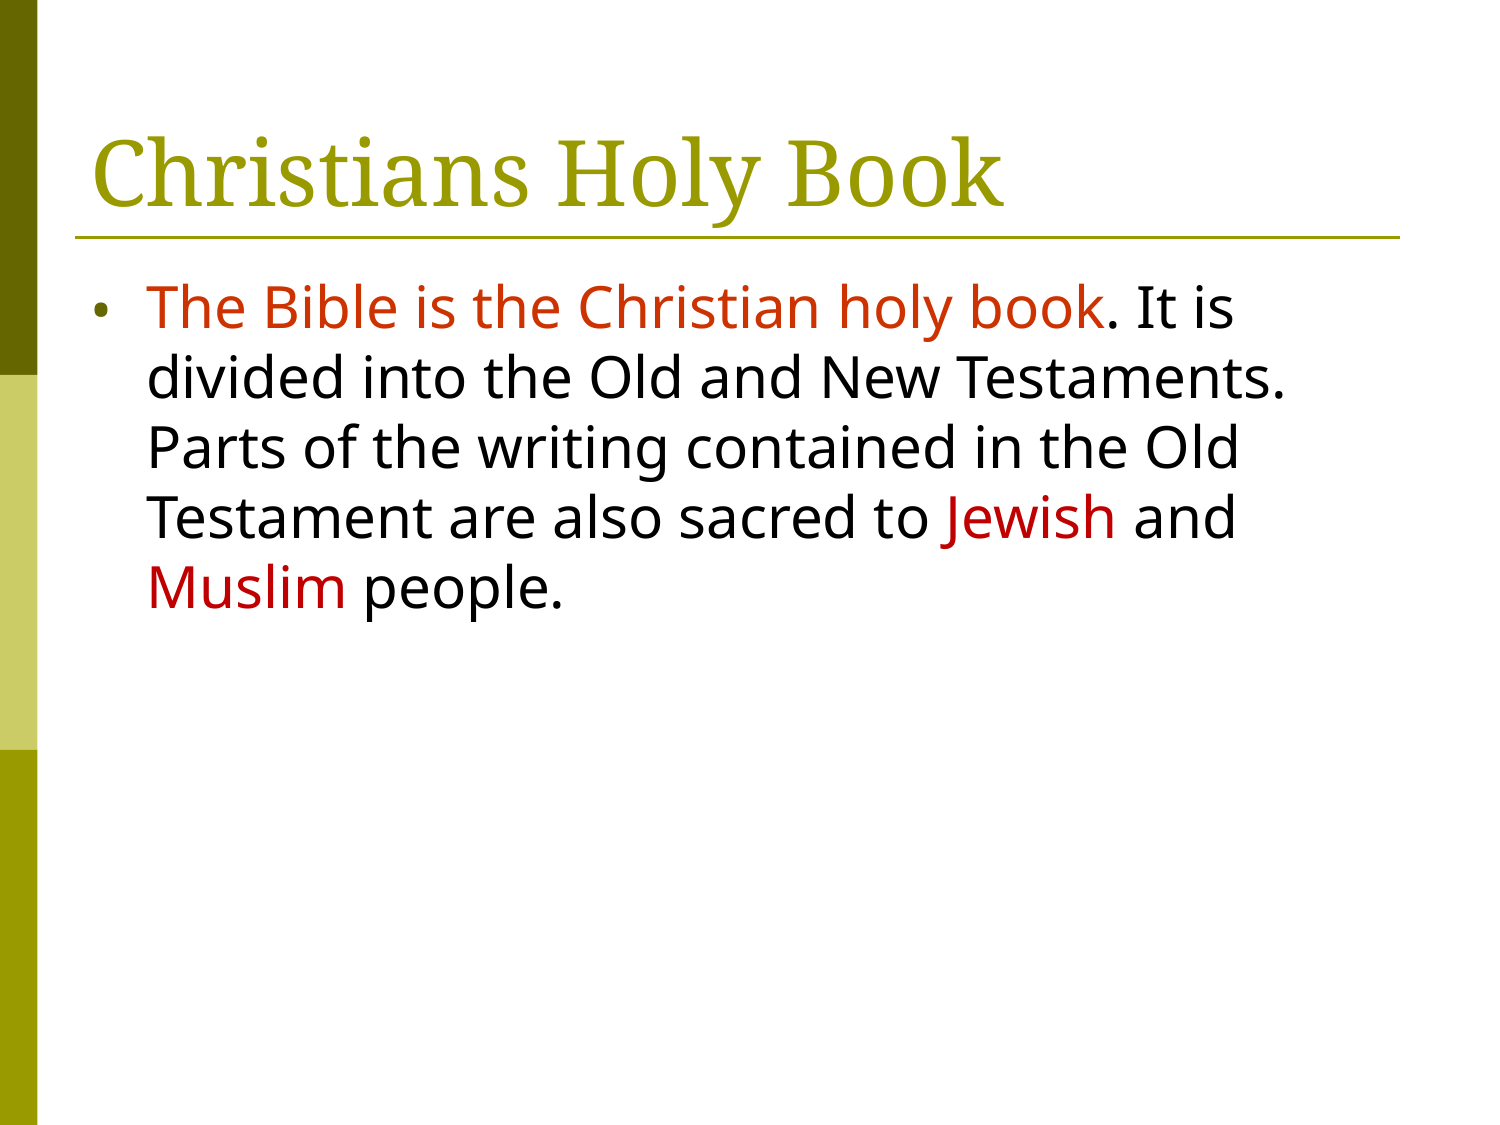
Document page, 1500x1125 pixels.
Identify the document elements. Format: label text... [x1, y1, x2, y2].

title Christians Holy Book [75, 45, 1425, 233]
list The Bible is the Christian holy book. It is divided into the Old and New Testaments. Parts of the writing contained in the Old Testament are also sacred to Jewish and Muslim people. [75, 262, 1425, 1006]
